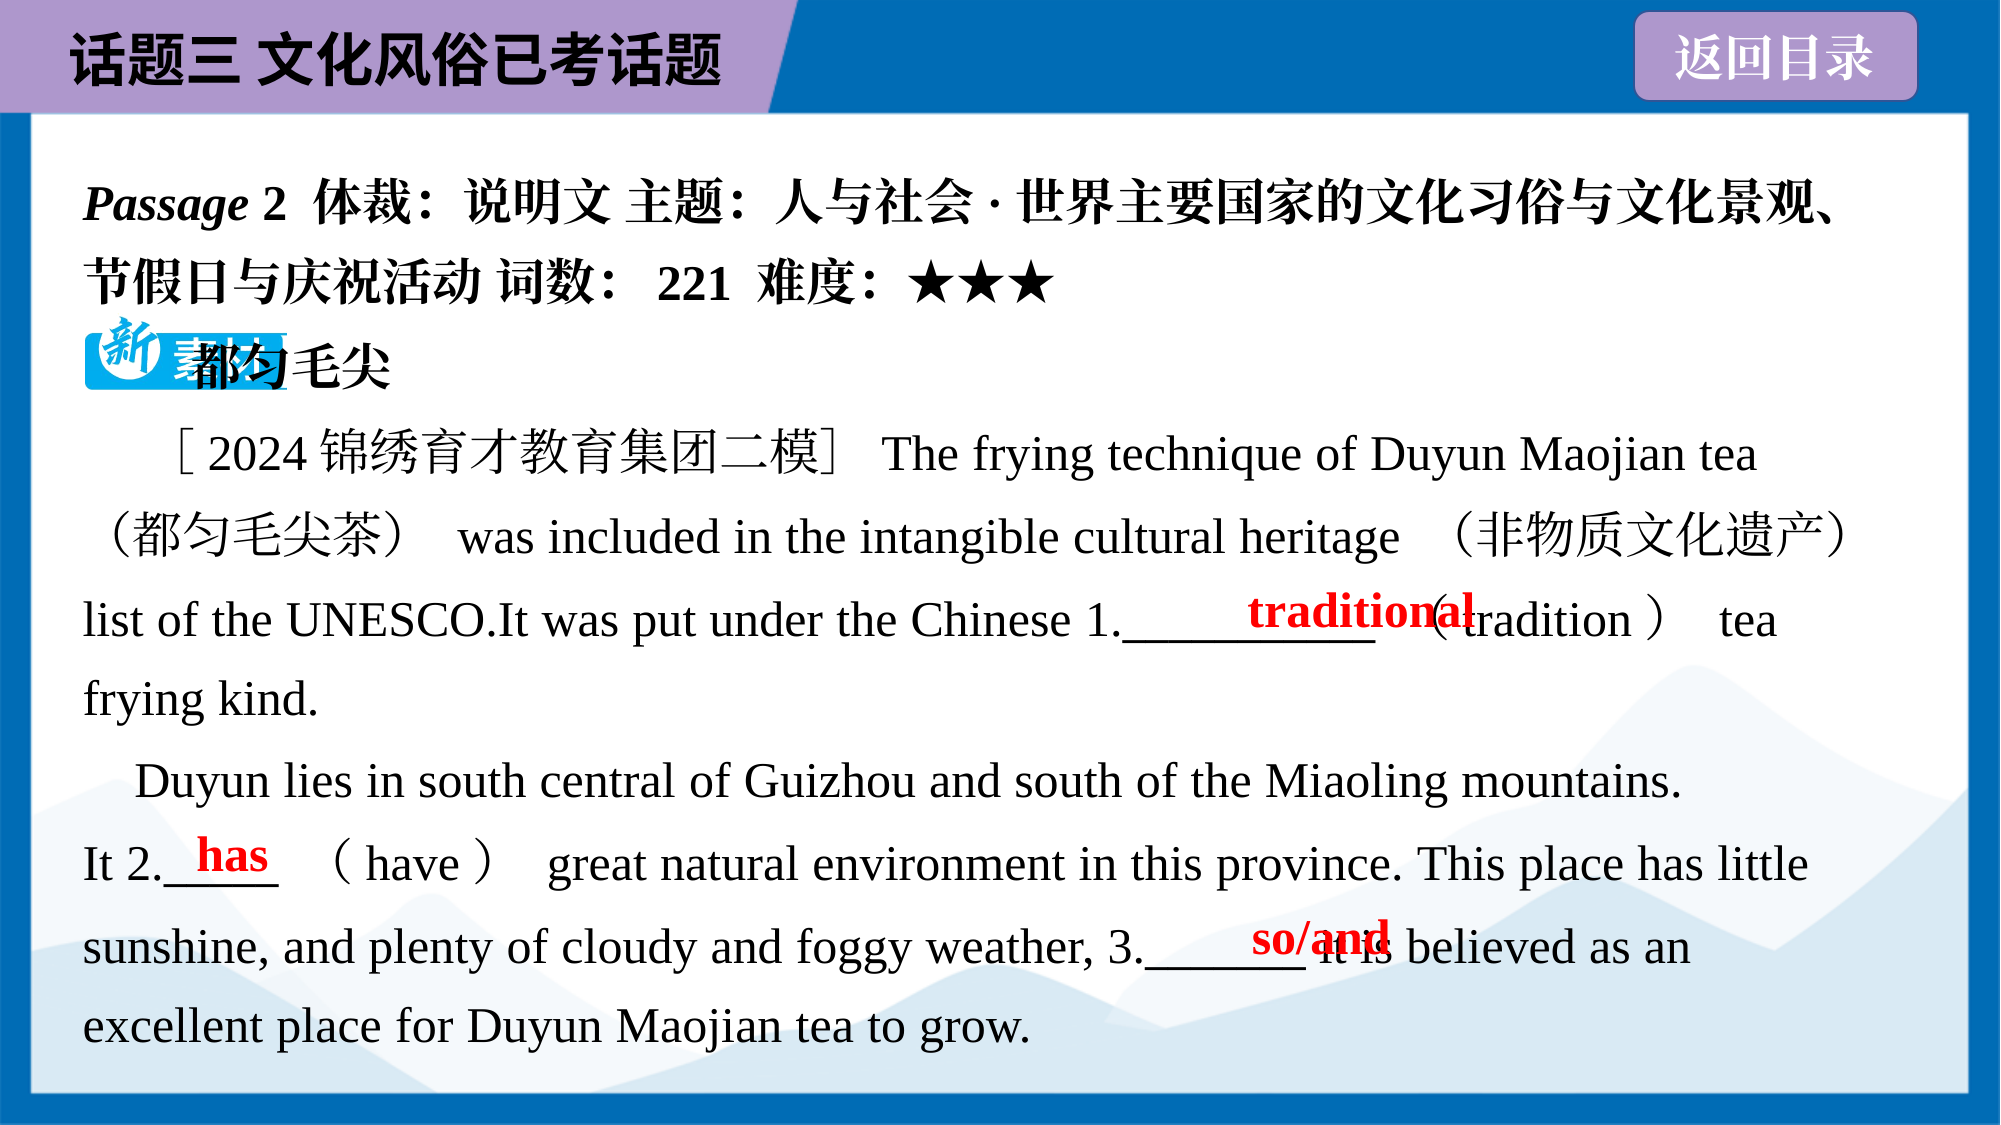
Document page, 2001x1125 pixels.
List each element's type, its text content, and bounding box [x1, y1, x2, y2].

text_box traditional [1229, 558, 1494, 631]
picture [0, 0, 2000, 1125]
text_box Passage 2 体裁：说明文 主题：人与社会·世界主要国家的文化习俗与文化景观、 节假日与庆祝活动 词数：221 难度：★★★ [82, 147, 1917, 303]
text_box so/and [1233, 885, 1409, 958]
text_box 都匀毛尖 [287, 316, 1917, 388]
text_box has [178, 802, 287, 875]
text_box ［2024锦绣育才教育集团二模］The frying technique of Duyun Maojian tea （都匀毛尖茶） was included in the intangible cultural heritage （非物质文化遗产） list of the UNESCO.It was put under the Chinese 1.___________ （tradition） tea frying kind. [82, 396, 1917, 719]
text_box Duyun lies in south central of Guizhou and south of the Miaoling mountains. It 2._____ （have） great natural environment in this province. This place has little sunshine, and plenty of cloudy and foggy weather, 3._______ it is believed as an excellent place for Duyun Maojian tea to grow. [82, 723, 1917, 1046]
